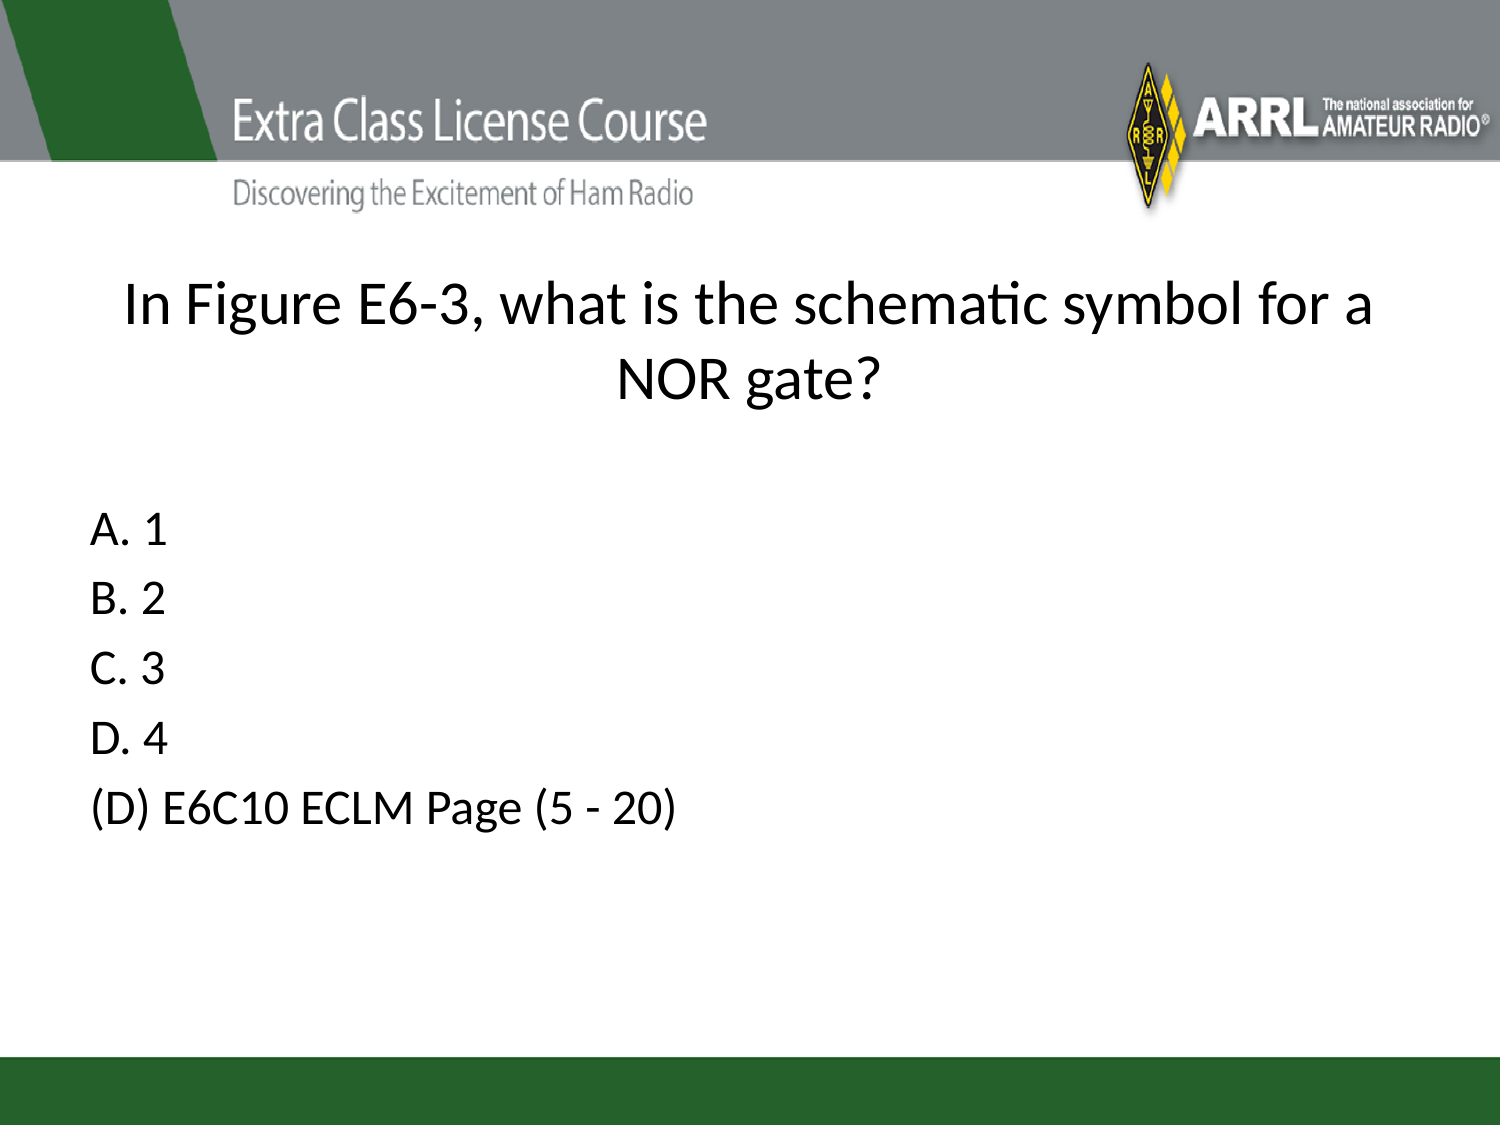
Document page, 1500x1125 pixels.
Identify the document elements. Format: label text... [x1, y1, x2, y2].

title In Figure E6-3, what is the schematic symbol for a NOR gate? [75, 254, 1425, 435]
list A. 1 B. 2 C. 3 D. 4 (D) E6C10 ECLM Page (5 - 20) [75, 487, 1425, 1005]
picture [0, 0, 1500, 1125]
